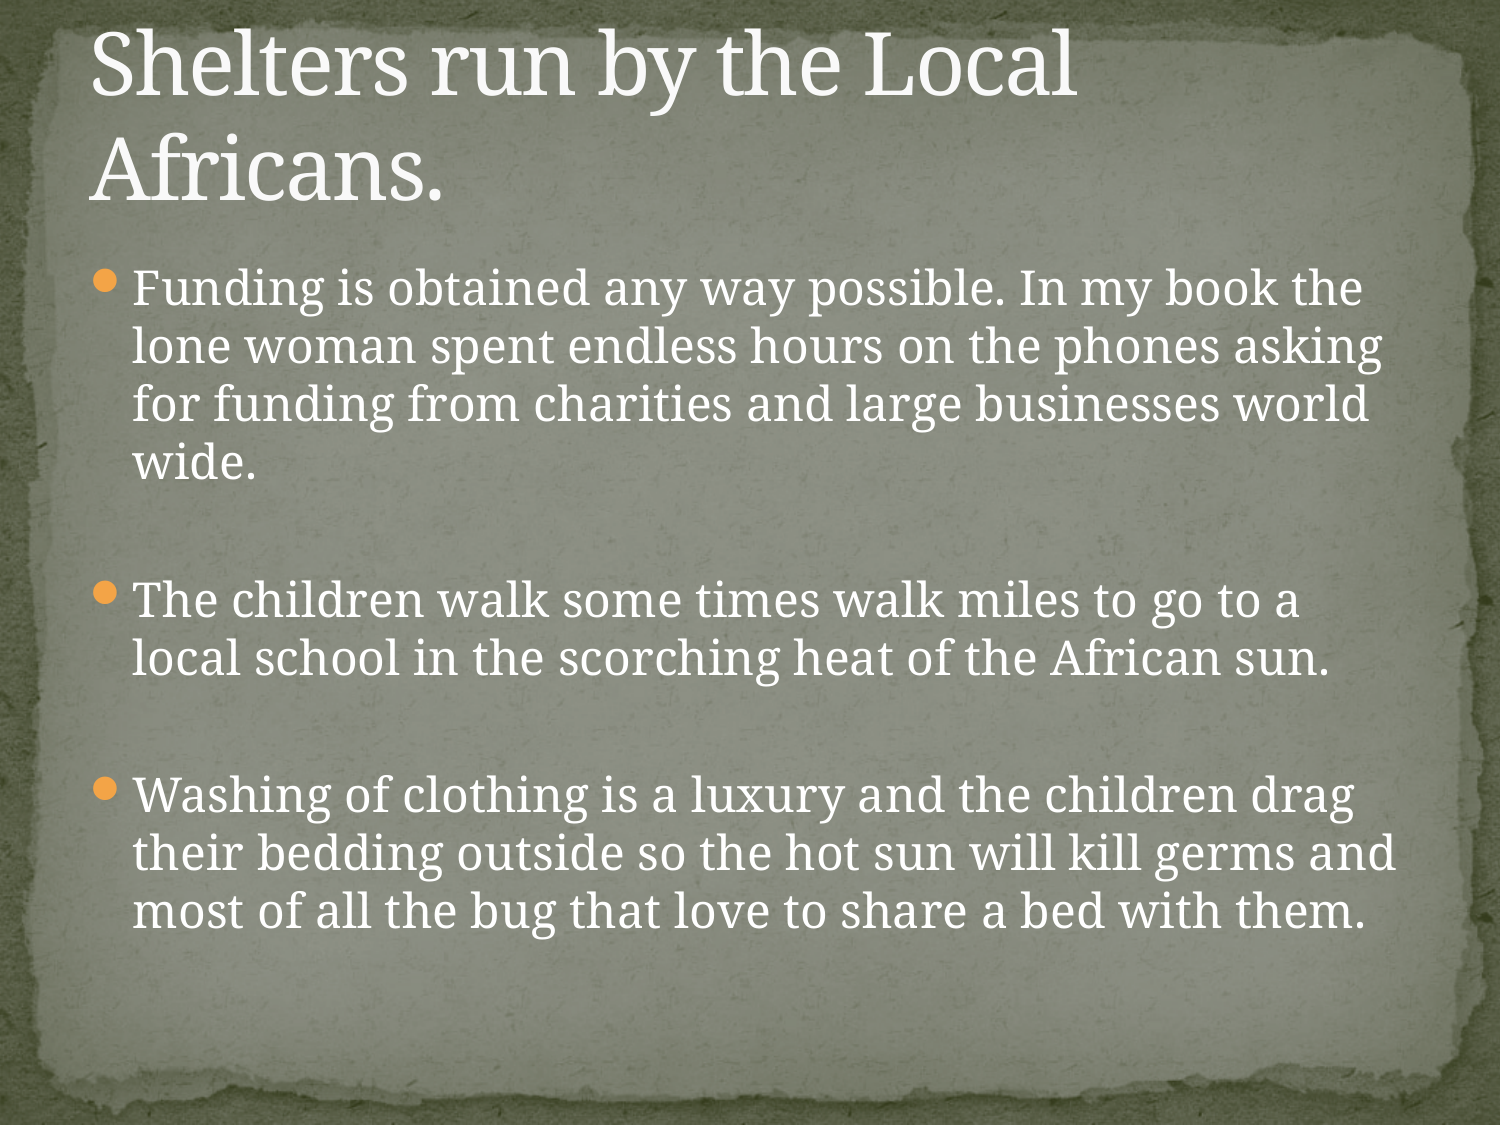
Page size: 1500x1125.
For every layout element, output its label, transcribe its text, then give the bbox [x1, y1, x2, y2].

list Funding is obtained any way possible. In my book the lone woman spent endless hours on the phones asking for funding from charities and large businesses world wide. The children walk some times walk miles to go to a local school in the scorching heat of the African sun. Washing of clothing is a luxury and the children drag their bedding outside so the hot sun will kill germs and most of all the bug that love to share a bed with them. [75, 249, 1425, 1000]
title Shelters run by the Local Africans. [74, 24, 1425, 225]
